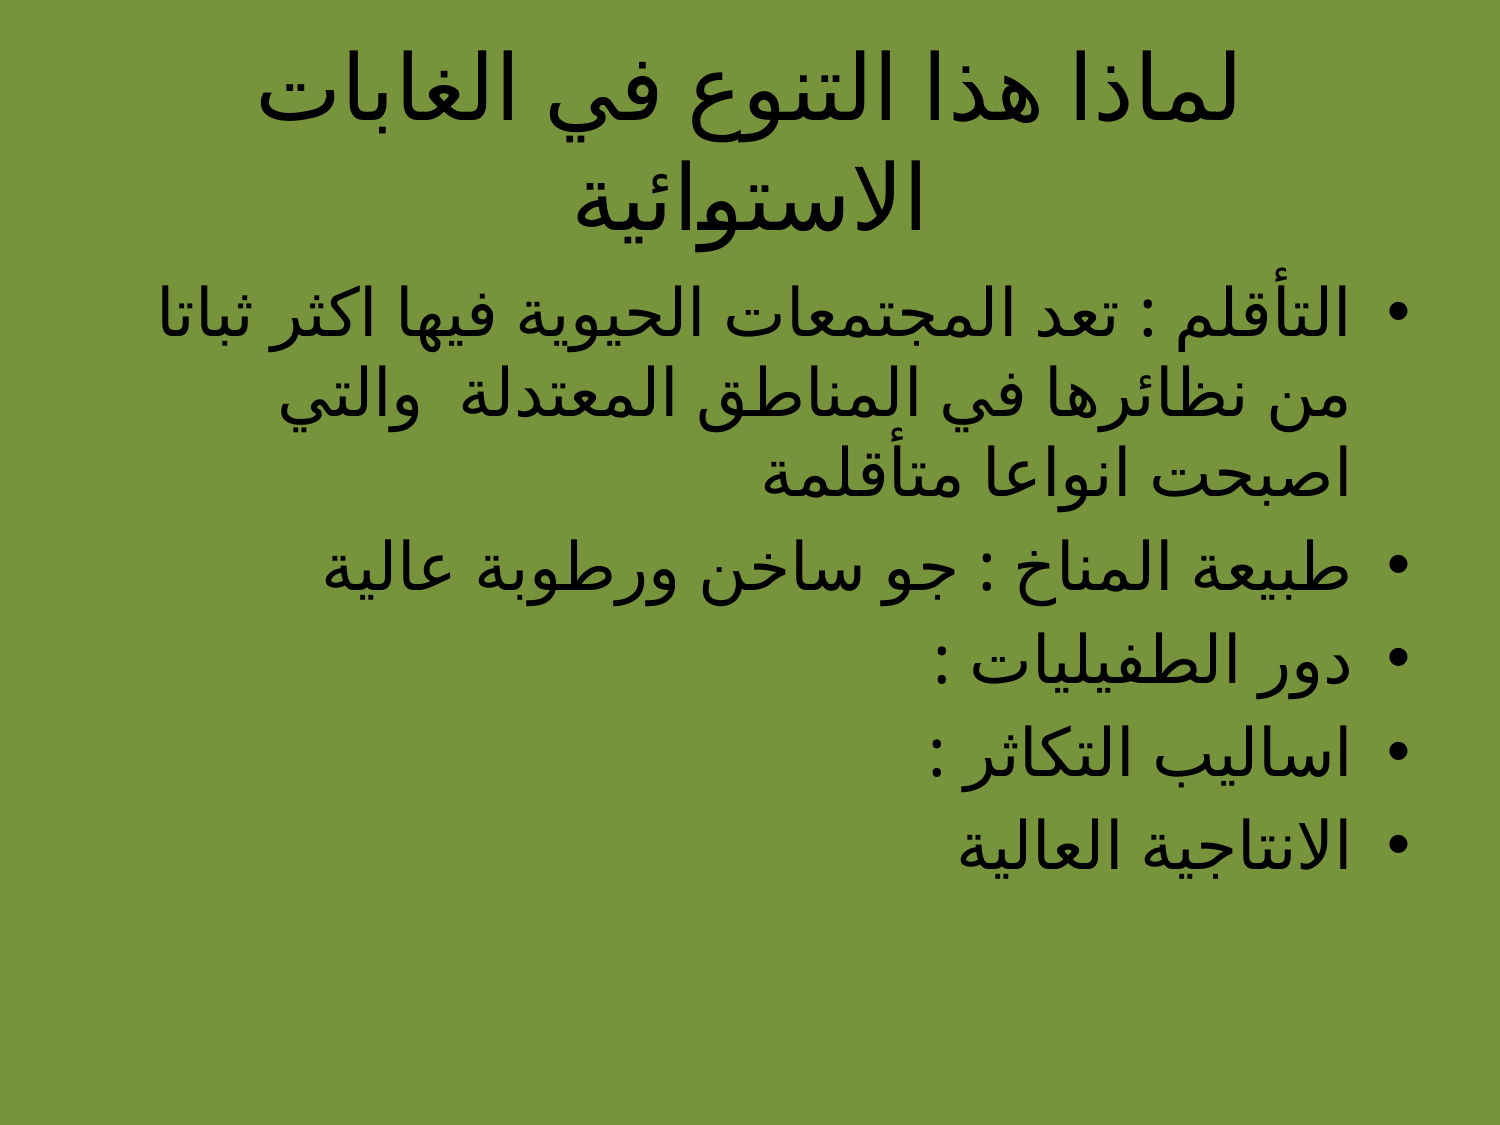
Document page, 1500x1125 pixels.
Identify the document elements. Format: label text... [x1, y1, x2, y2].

list التأقلم : تعد المجتمعات الحيوية فيها اكثر ثباتا من نظائرها في المناطق المعتدلة والتي اصبحت انواعا متأقلمة طبيعة المناخ : جو ساخن ورطوبة عالية دور الطفيليات : اساليب التكاثر : الانتاجية العالية [75, 262, 1425, 1005]
title لماذا هذا التنوع في الغابات الاستوائية [75, 45, 1425, 233]
